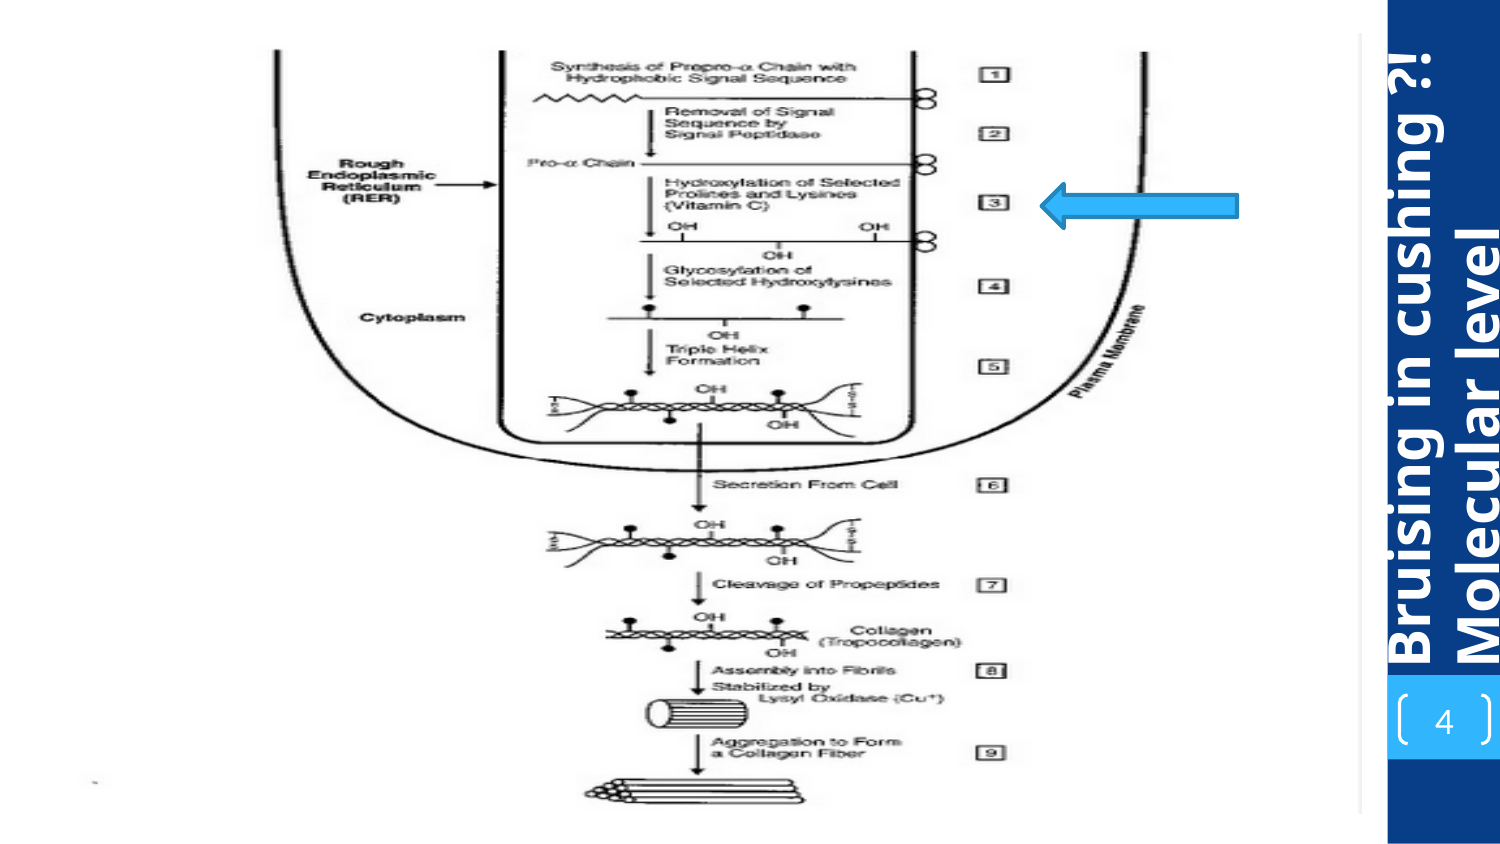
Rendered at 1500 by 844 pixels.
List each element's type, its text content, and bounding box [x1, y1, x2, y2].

text_box Bruising in cushing ?! Molecular level [1364, 36, 1500, 684]
picture [74, 33, 1362, 814]
slide_number 4 [1397, 693, 1492, 746]
